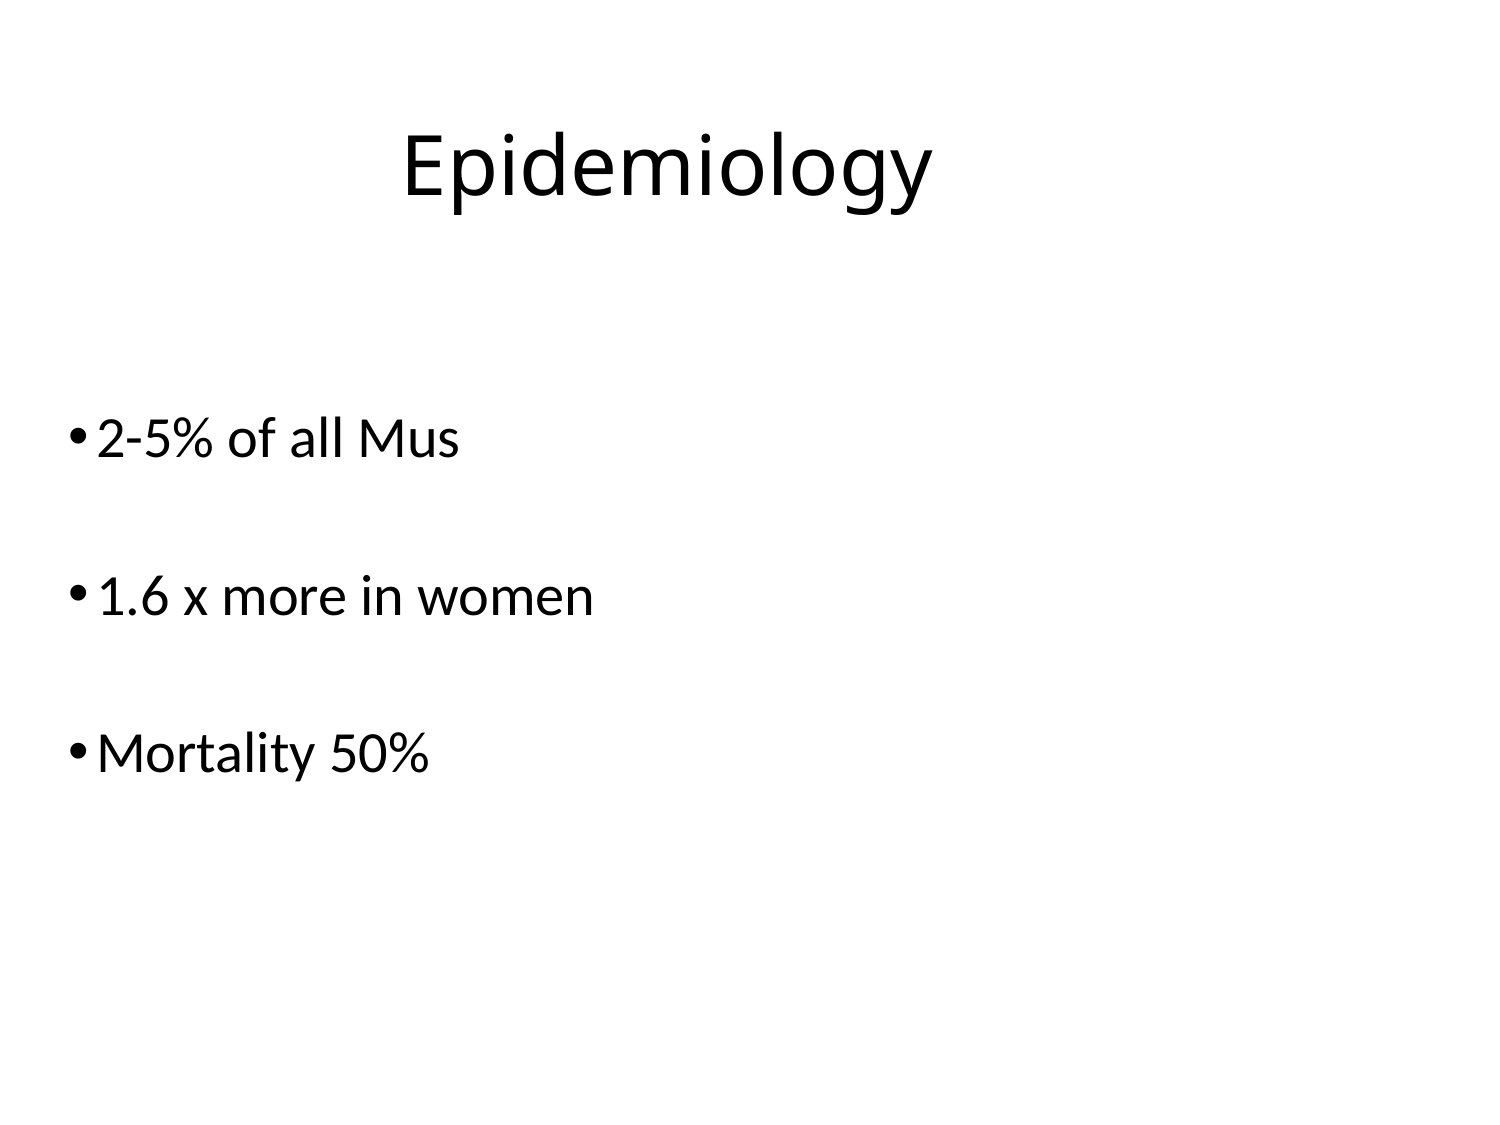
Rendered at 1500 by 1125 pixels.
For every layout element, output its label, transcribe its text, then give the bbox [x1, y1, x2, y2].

title Epidemiology [103, 59, 1397, 278]
list 2-5% of all Mus 1.6 x more in women Mortality 50% [53, 314, 1500, 1002]
